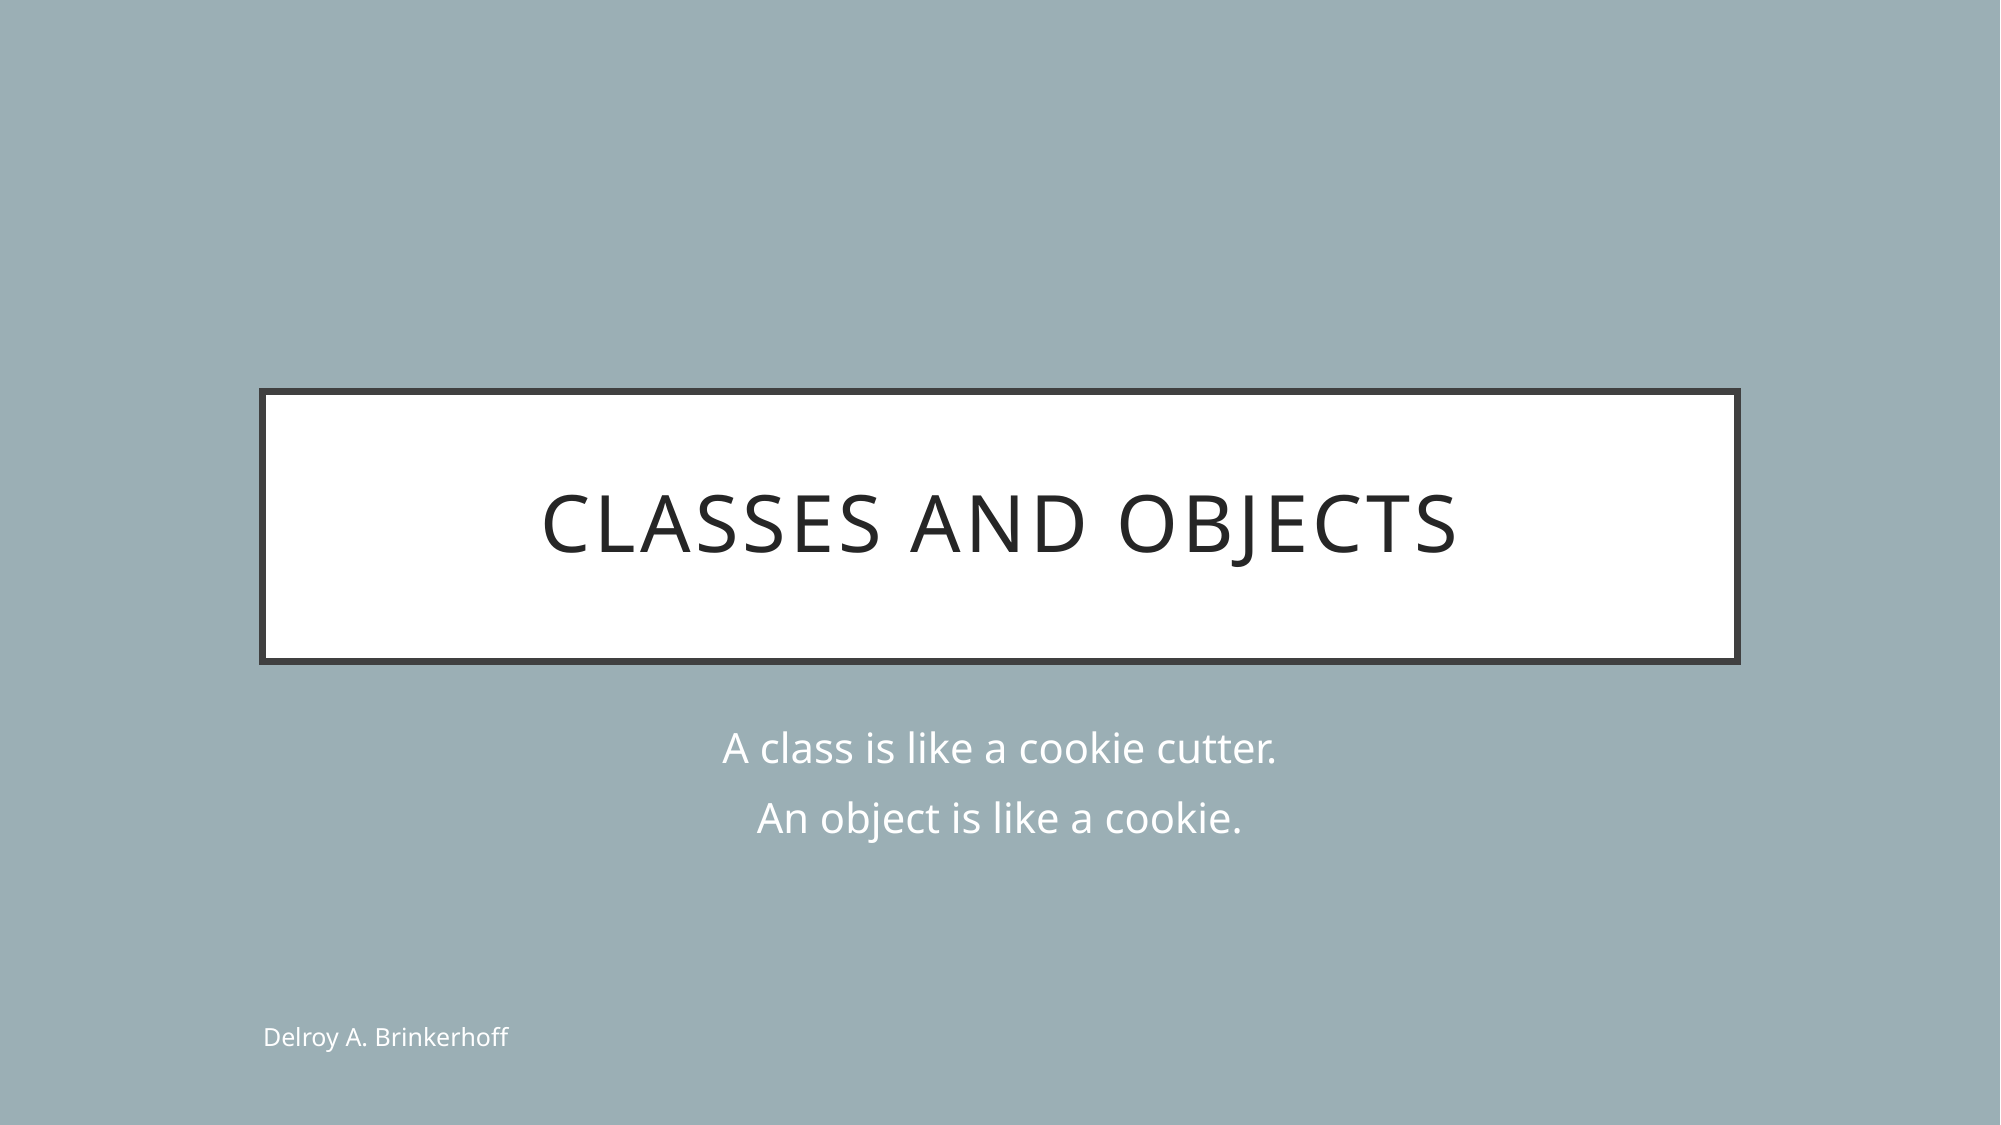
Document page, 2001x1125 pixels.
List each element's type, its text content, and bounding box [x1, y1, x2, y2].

subtitle A class is like a cookie cutter. An object is like a cookie. [442, 713, 1558, 918]
text_box Delroy A. Brinkerhoff [248, 1013, 524, 1059]
title Classes and Objects [259, 388, 1741, 665]
